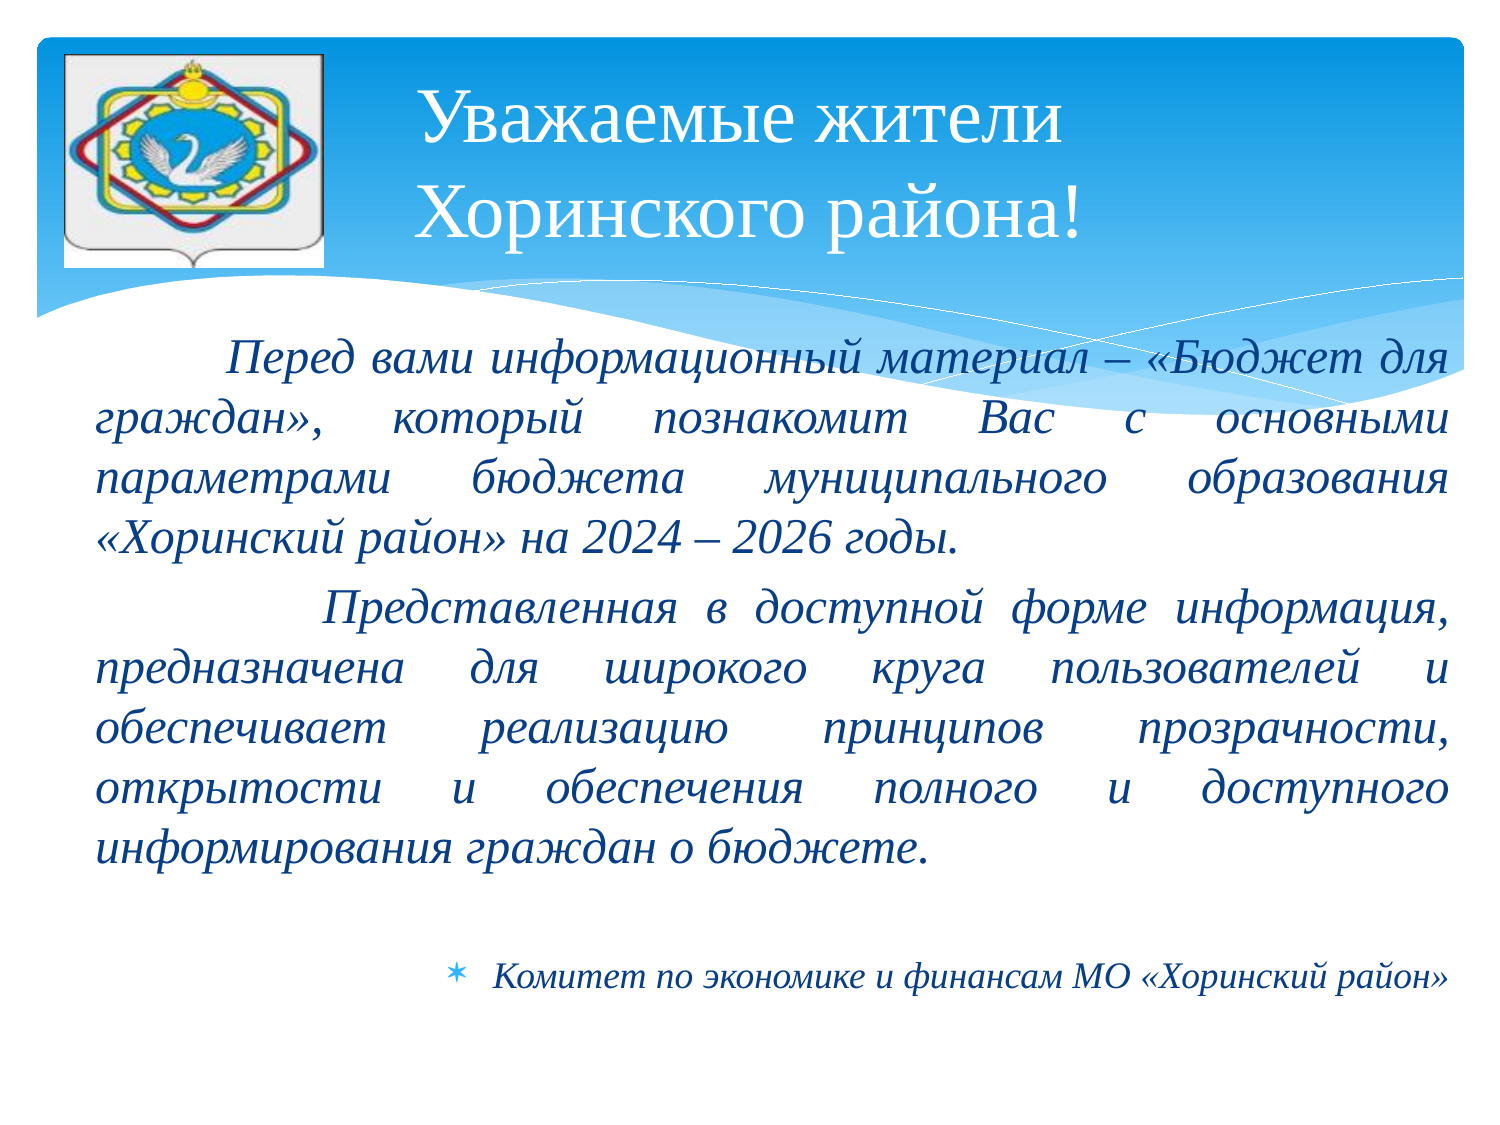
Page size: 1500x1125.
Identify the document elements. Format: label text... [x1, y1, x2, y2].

title Уважаемые жители Хоринского района! [326, 55, 1425, 261]
picture [64, 55, 324, 268]
list Перед вами информационный материал – «Бюджет для граждан», который познакомит Вас с основными параметрами бюджета муниципального образования «Хоринский район» на 2024 – 2026 годы. Представленная в доступной форме информация, предназначена для широкого круга пользователей и обеспечивает реализацию принципов прозрачности, открытости и обеспечения полного и доступного информирования граждан о бюджете. Комитет по экономике и финансам МО «Хоринский район» [35, 316, 1465, 1055]
